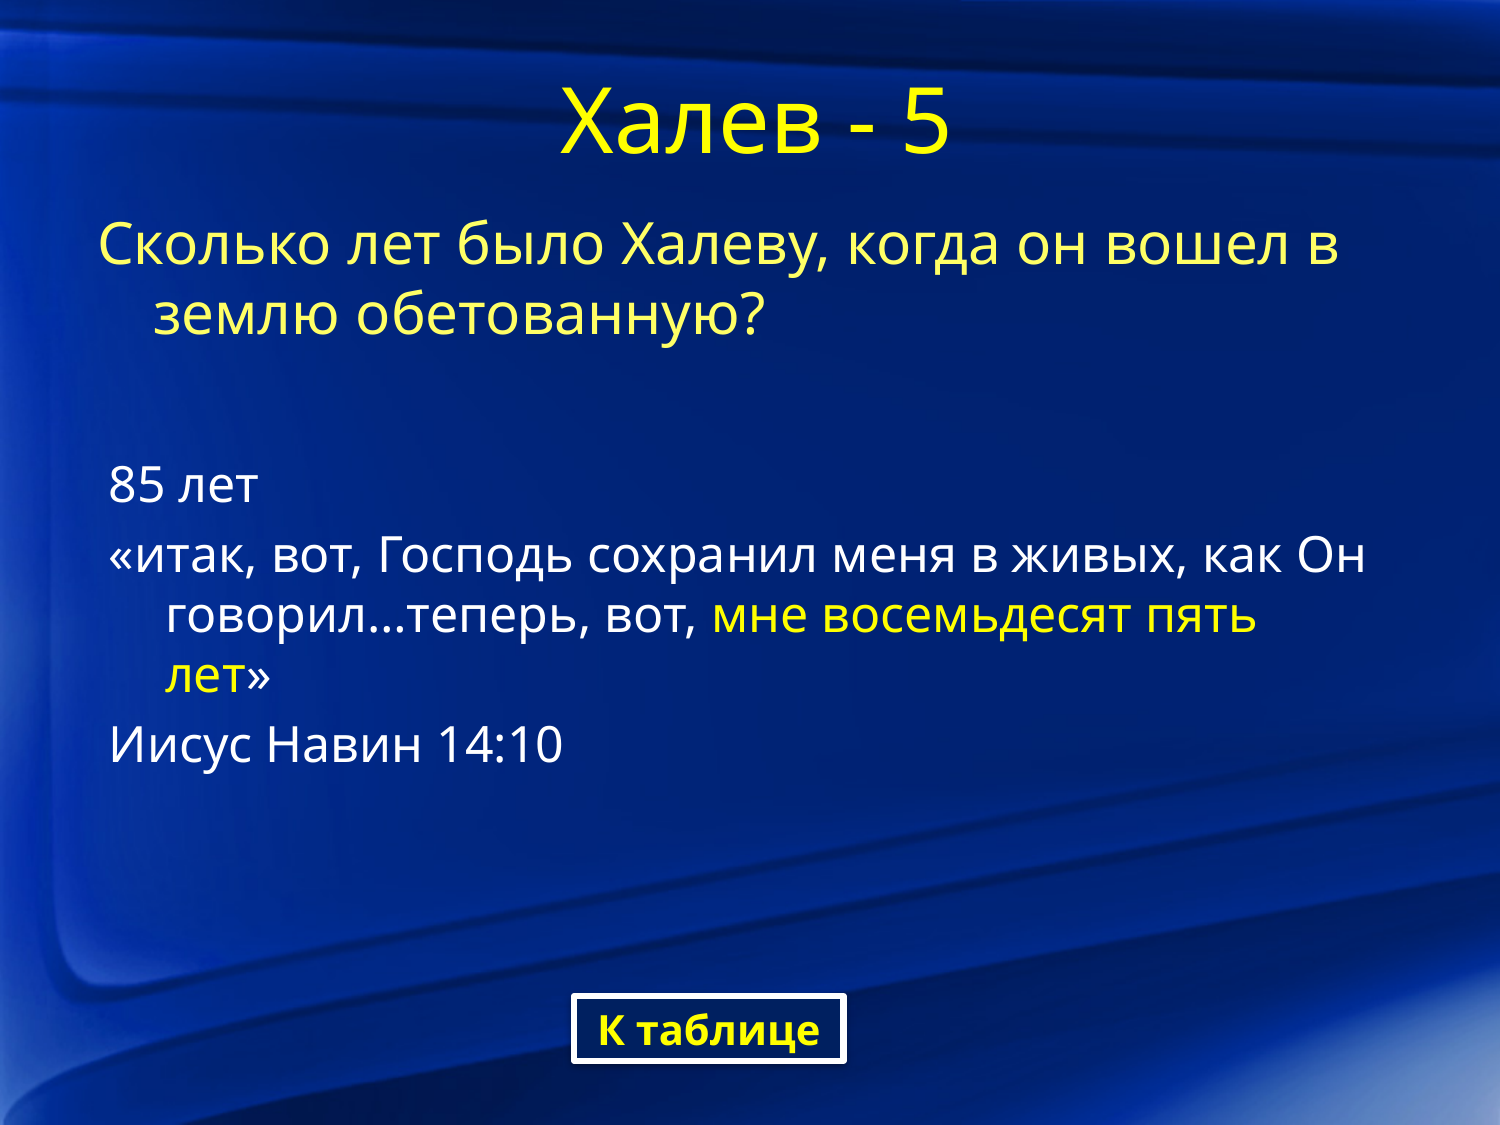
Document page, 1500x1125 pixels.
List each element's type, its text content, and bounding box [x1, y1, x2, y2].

picture [0, 0, 1500, 1125]
text_box К таблице [571, 993, 847, 1064]
list 85 лет «итак, вот, Господь сохранил меня в живых, как Он говорил…теперь, вот, мне восемьдесят пять лет» Иисус Навин 14:10 [93, 445, 1383, 797]
list Сколько лет было Халеву, когда он вошел в землю обетованную? [82, 199, 1390, 387]
title Халев - 5 [82, 23, 1432, 211]
